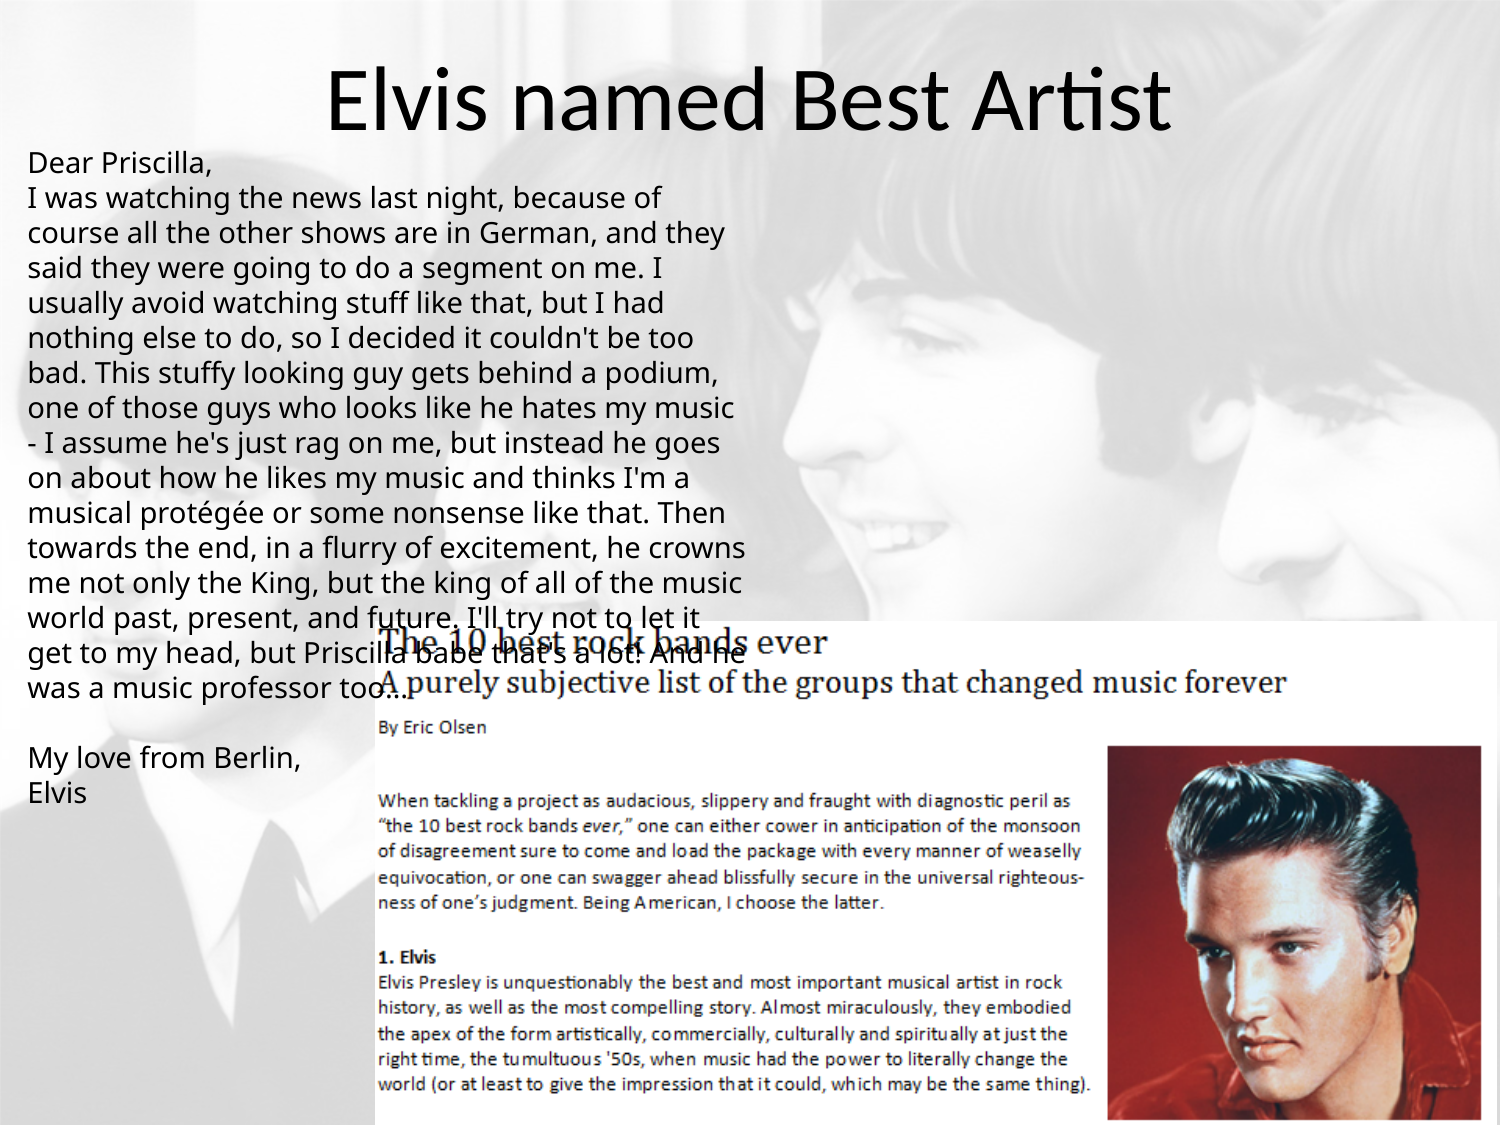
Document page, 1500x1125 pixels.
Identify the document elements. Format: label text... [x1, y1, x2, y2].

text_box Dear Priscilla, I was watching the news last night, because of course all the other shows are in German, and they said they were going to do a segment on me. I usually avoid watching stuff like that, but I had nothing else to do, so I decided it couldn't be too bad. This stuffy looking guy gets behind a podium, one of those guys who looks like he hates my music - I assume he's just rag on me, but instead he goes on about how he likes my music and thinks I'm a musical protégée or some nonsense like that. Then towards the end, in a flurry of excitement, he crowns me not only the King, but the king of all of the music world past, present, and future. I'll try not to let it get to my head, but Priscilla babe that's a lot! And he was a music professor too… My love from Berlin, Elvis [12, 137, 763, 817]
title Elvis named Best Artist [75, 0, 1425, 188]
picture [374, 621, 1498, 1125]
